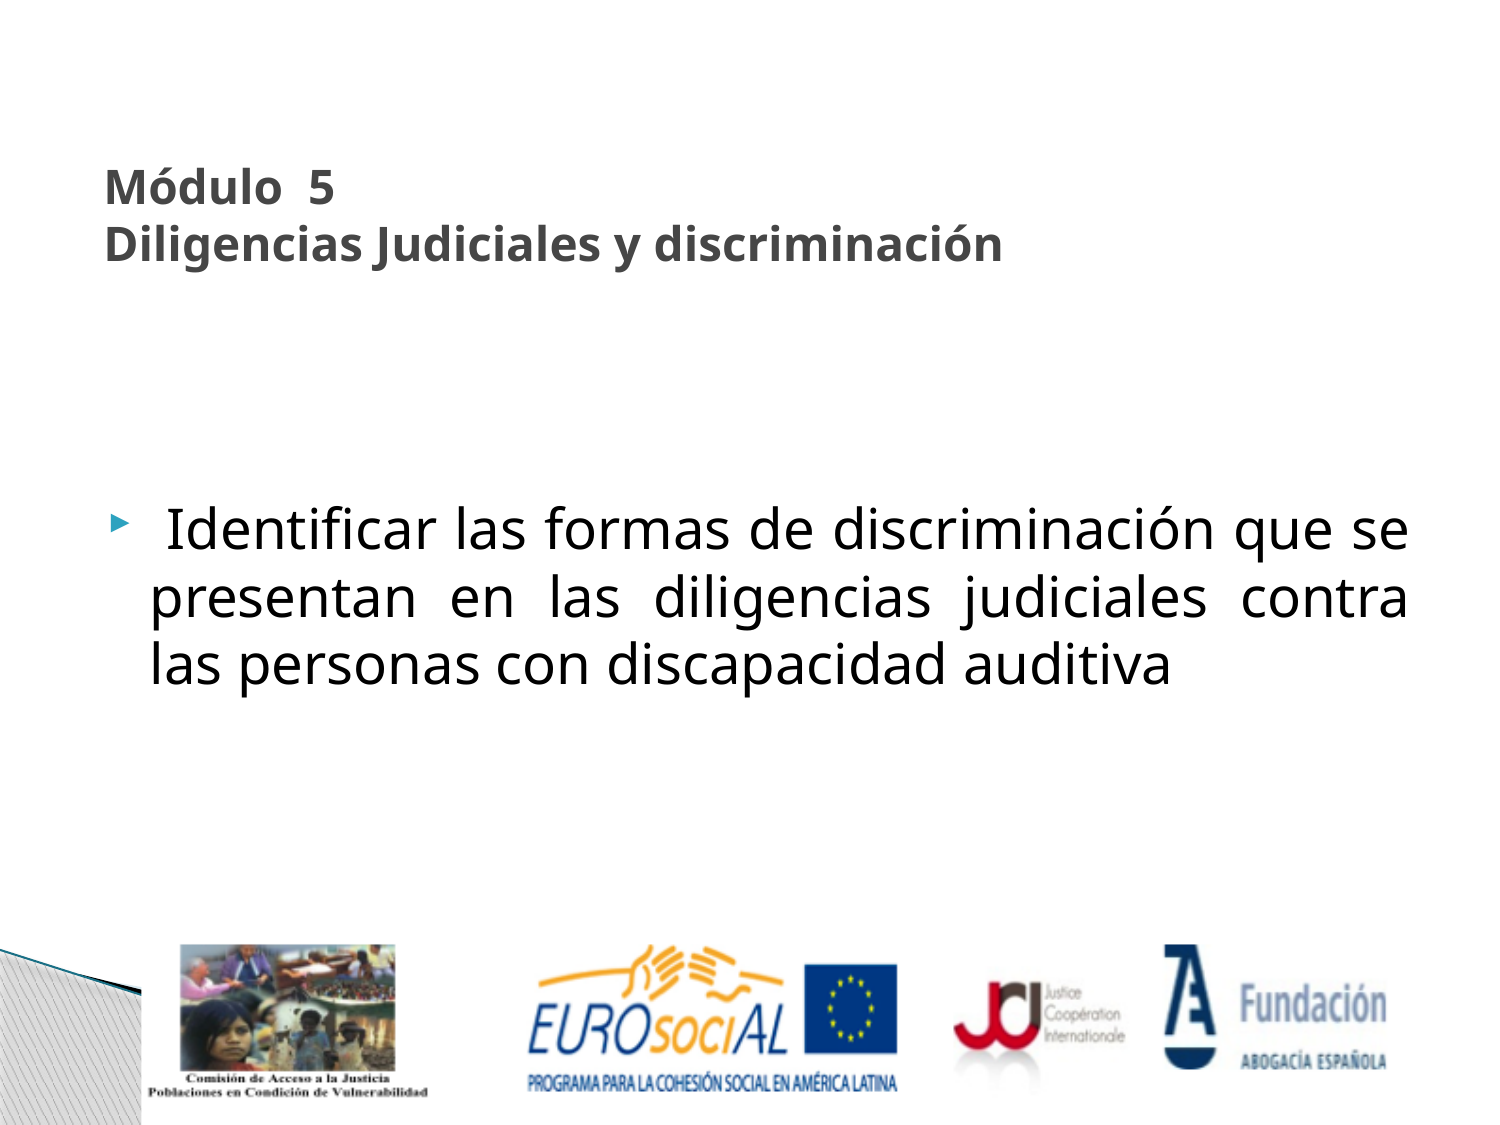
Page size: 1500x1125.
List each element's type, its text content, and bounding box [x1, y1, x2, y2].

title Módulo 5 Diligencias Judiciales y discriminación [88, 149, 1439, 337]
list Identificar las formas de discriminación que se presentan en las diligencias judiciales contra las personas con discapacidad auditiva [75, 410, 1425, 986]
picture [140, 943, 1388, 1125]
